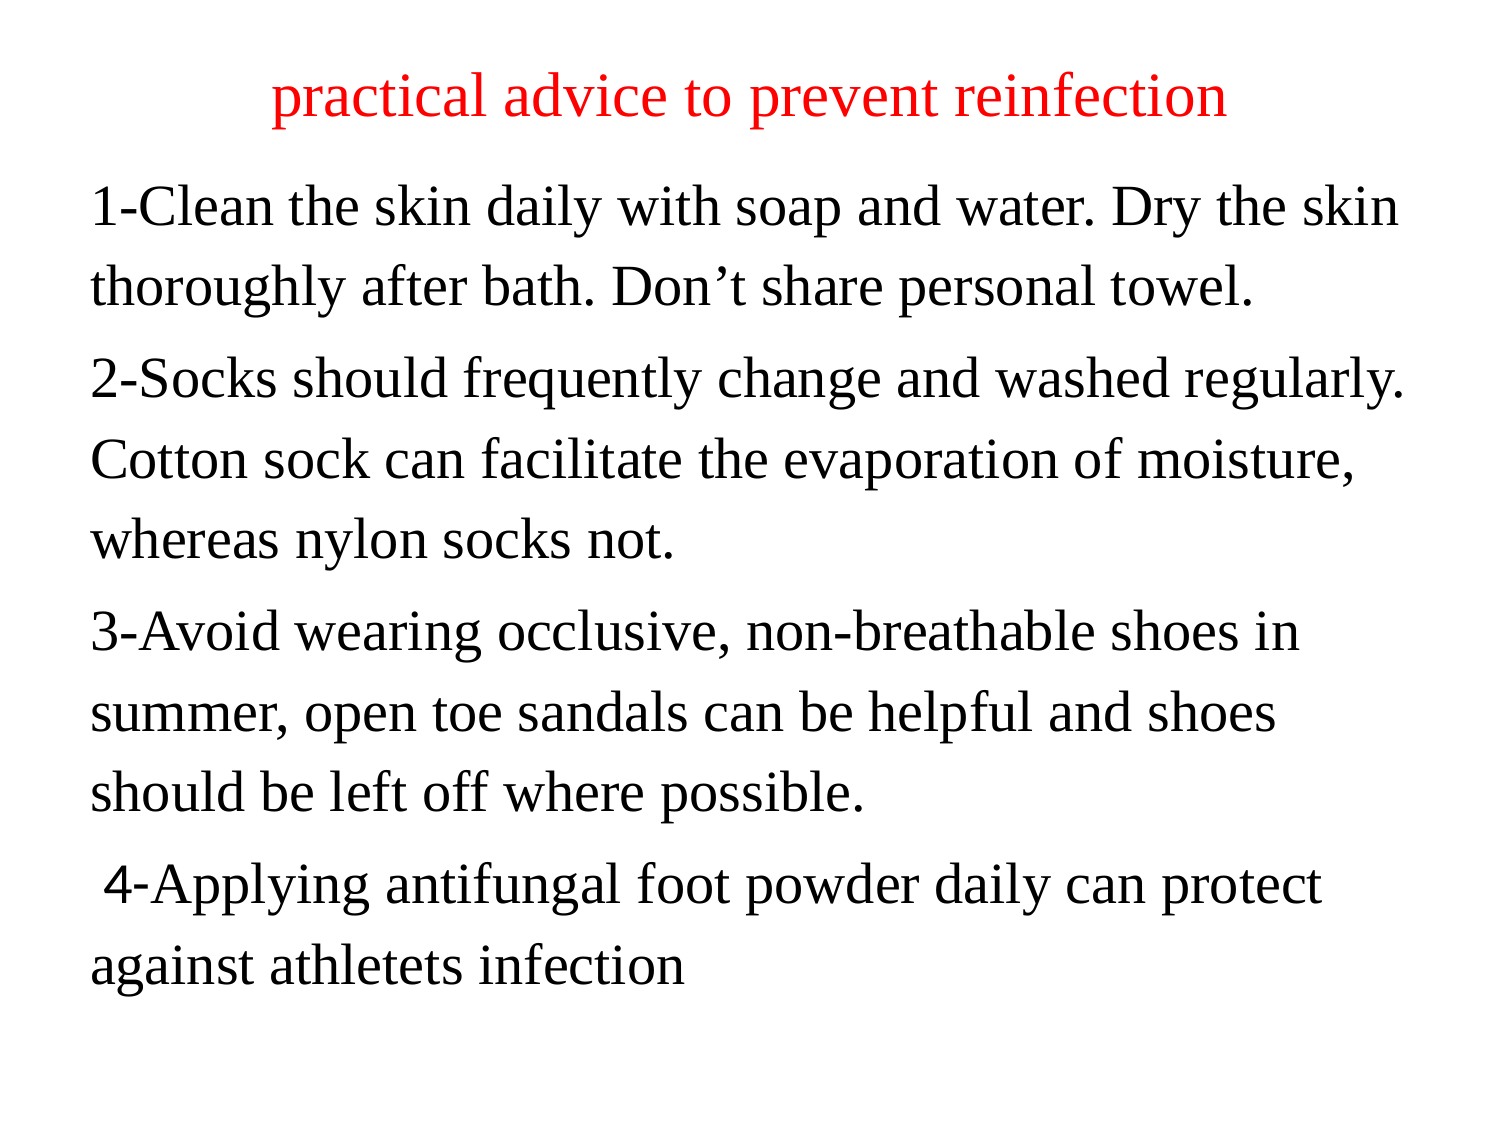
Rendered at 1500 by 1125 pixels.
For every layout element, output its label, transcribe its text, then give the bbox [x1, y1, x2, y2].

list 1-Clean the skin daily with soap and water. Dry the skin thoroughly after bath. Don’t share personal towel. 2-Socks should frequently change and washed regularly. Cotton sock can facilitate the evaporation of moisture, whereas nylon socks not. 3-Avoid wearing occlusive, non-breathable shoes in summer, open toe sandals can be helpful and shoes should be left off where possible. 4-Applying antifungal foot powder daily can protect against athletets infection [75, 149, 1425, 1083]
title practical advice to prevent reinfection [75, 45, 1425, 138]
